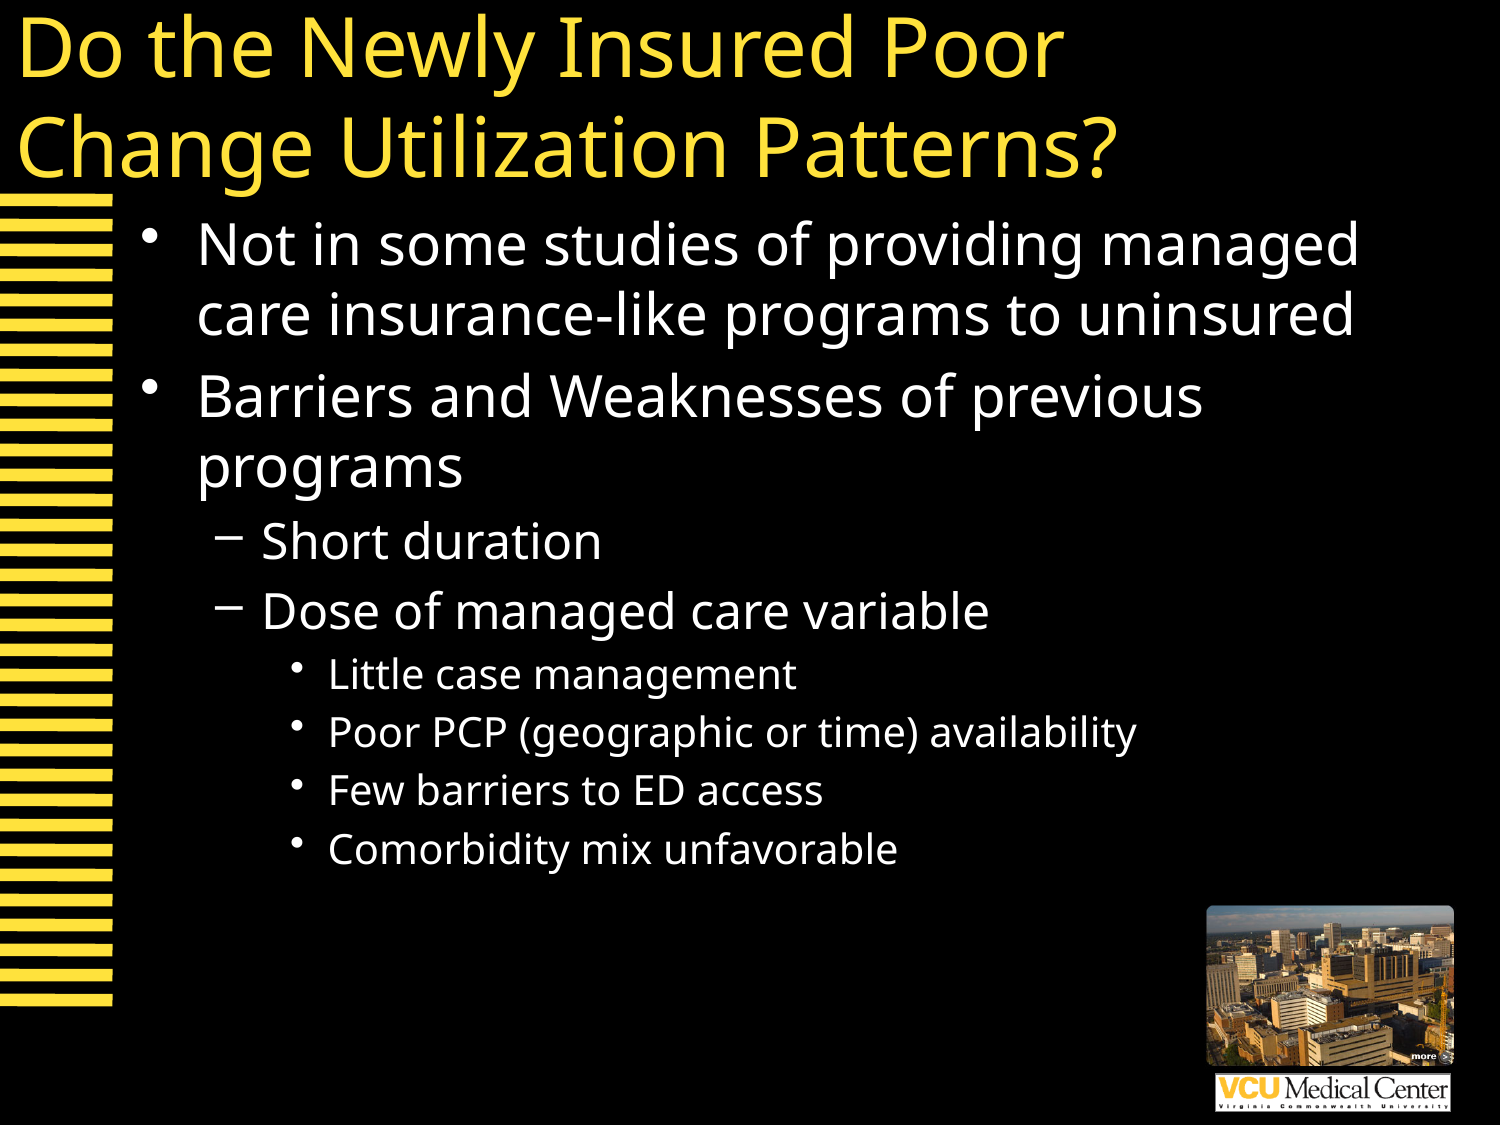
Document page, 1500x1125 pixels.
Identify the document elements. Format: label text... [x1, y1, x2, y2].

title Do the Newly Insured Poor Change Utilization Patterns? [0, 0, 1275, 188]
picture [1199, 900, 1461, 1072]
list Not in some studies of providing managed care insurance-like programs to uninsured Barriers and Weaknesses of previous programs Short duration Dose of managed care variable Little case management Poor PCP (geographic or time) availability Few barriers to ED access Comorbidity mix unfavorable [125, 200, 1400, 1000]
picture [1216, 1075, 1450, 1111]
